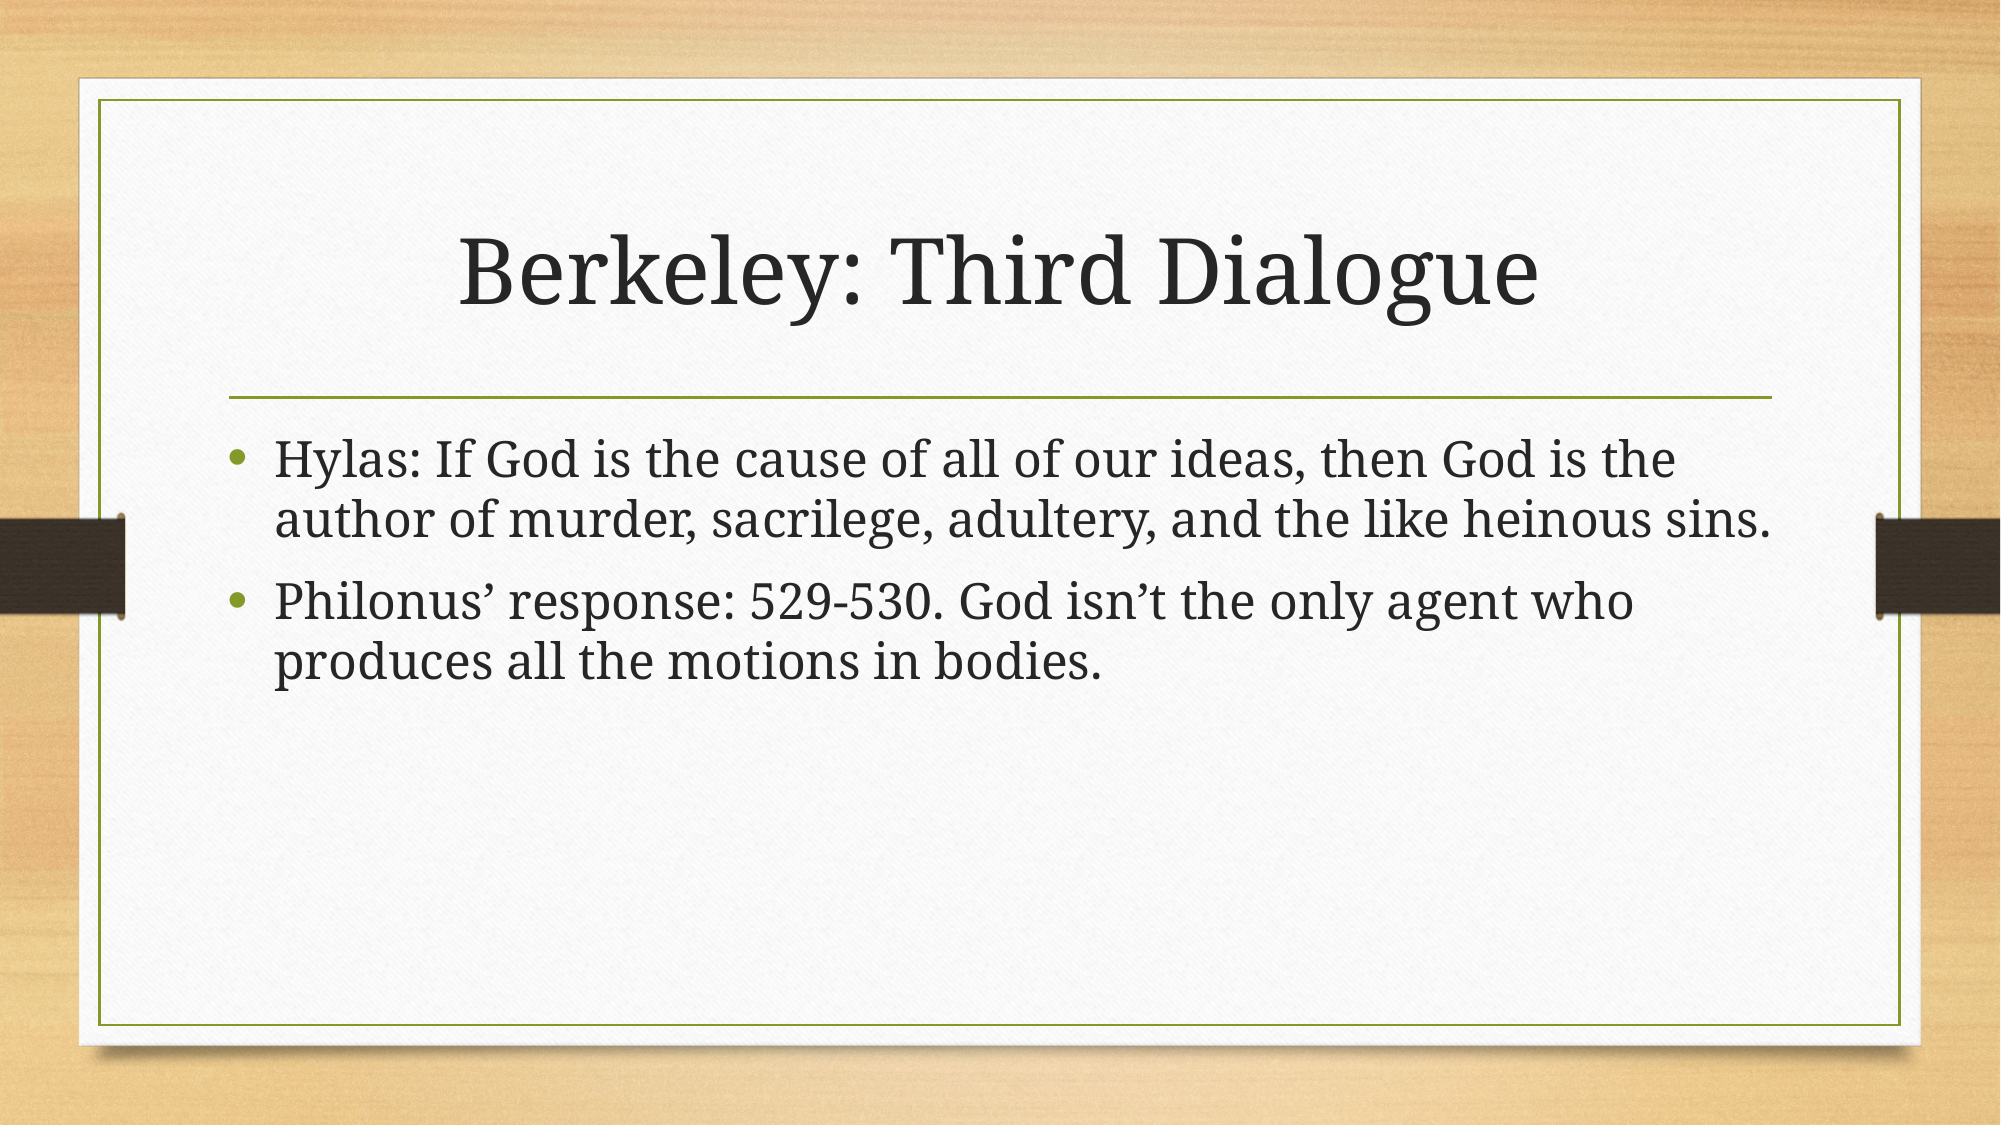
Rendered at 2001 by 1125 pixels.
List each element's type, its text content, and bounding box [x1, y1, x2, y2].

title Berkeley: Third Dialogue [212, 161, 1788, 375]
picture [0, 0, 2001, 1125]
list Hylas: If God is the cause of all of our ideas, then God is the author of murder, sacrilege, adultery, and the like heinous sins. Philonus’ response: 529-530. God isn’t the only agent who produces all the motions in bodies. [212, 419, 1788, 964]
